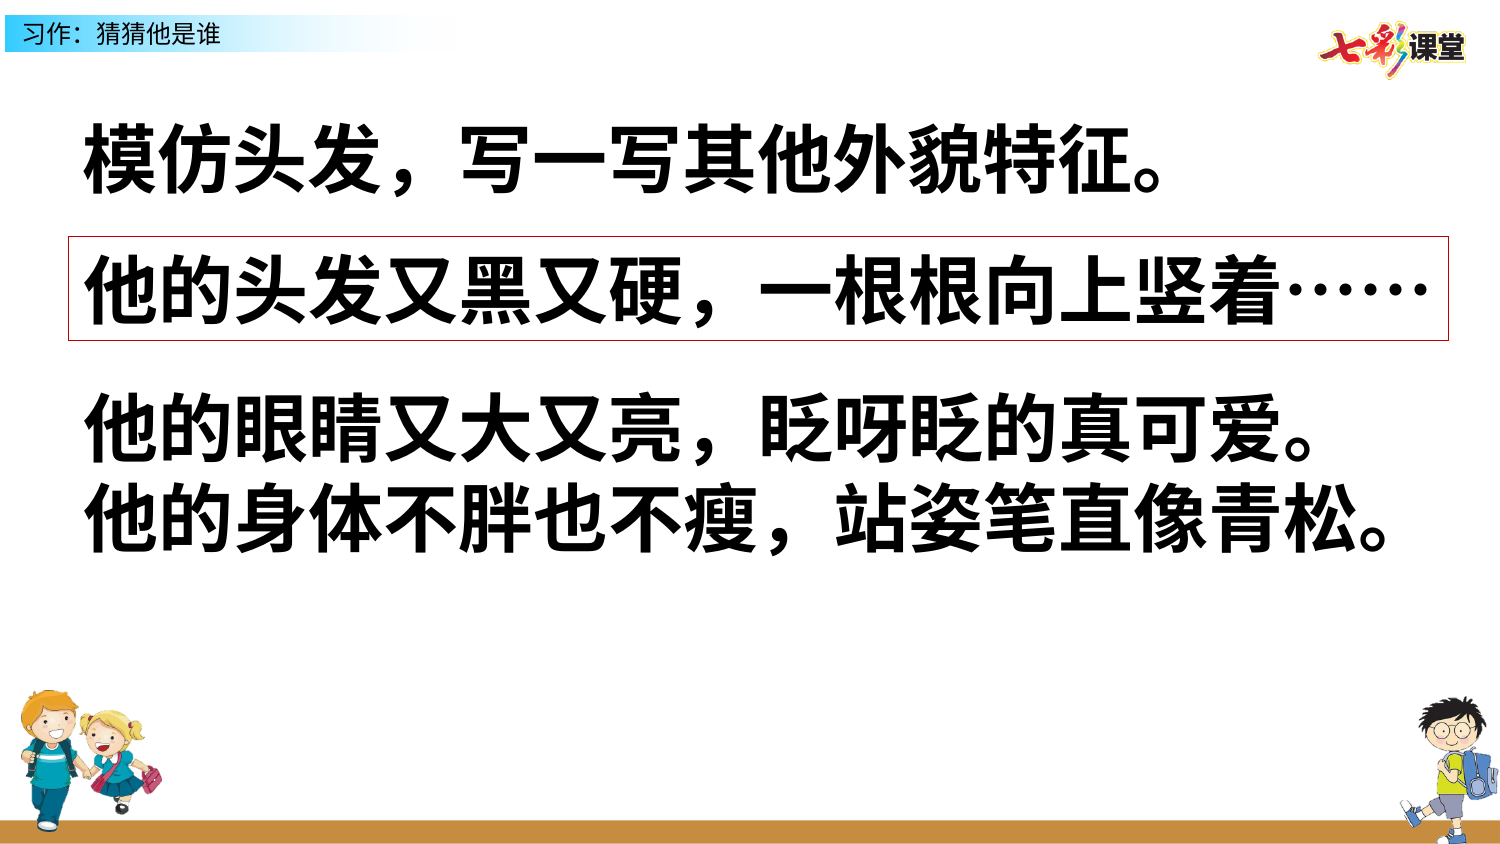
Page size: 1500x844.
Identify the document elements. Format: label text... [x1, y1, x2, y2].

text_box 他的头发又黑又硬，一根根向上竖着…… [68, 236, 1449, 341]
picture [21, 690, 162, 832]
text_box 他的眼睛又大又亮，眨呀眨的真可爱。 他的身体不胖也不瘦，站姿笔直像青松。 [68, 374, 1449, 570]
picture [1358, 684, 1500, 844]
picture [1316, 20, 1468, 80]
text_box 模仿头发，写一写其他外貌特征。 [67, 105, 1223, 211]
